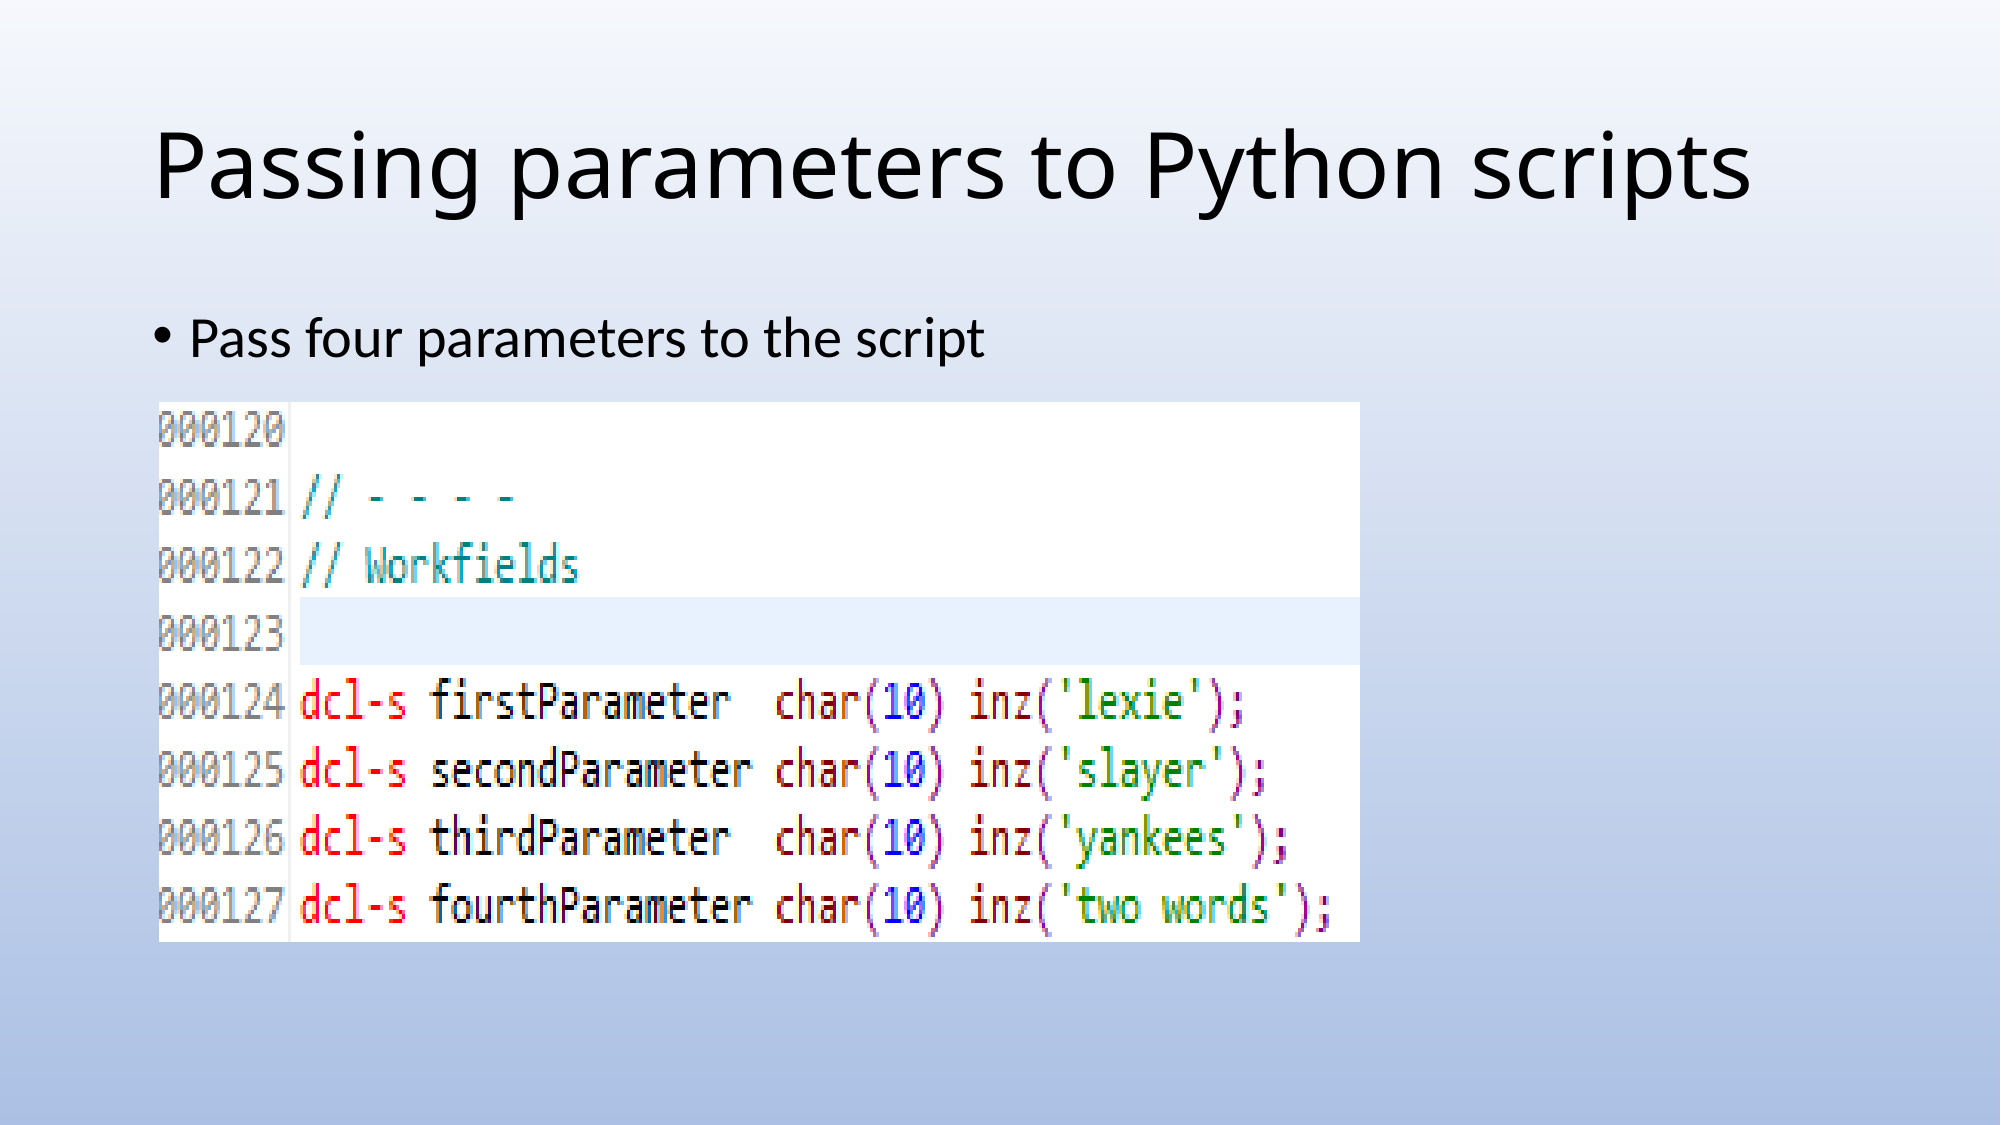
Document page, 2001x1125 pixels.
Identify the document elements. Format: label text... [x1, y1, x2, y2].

list Pass four parameters to the script [137, 299, 1863, 1014]
title Passing parameters to Python scripts [137, 59, 1863, 278]
picture [159, 402, 1360, 942]
